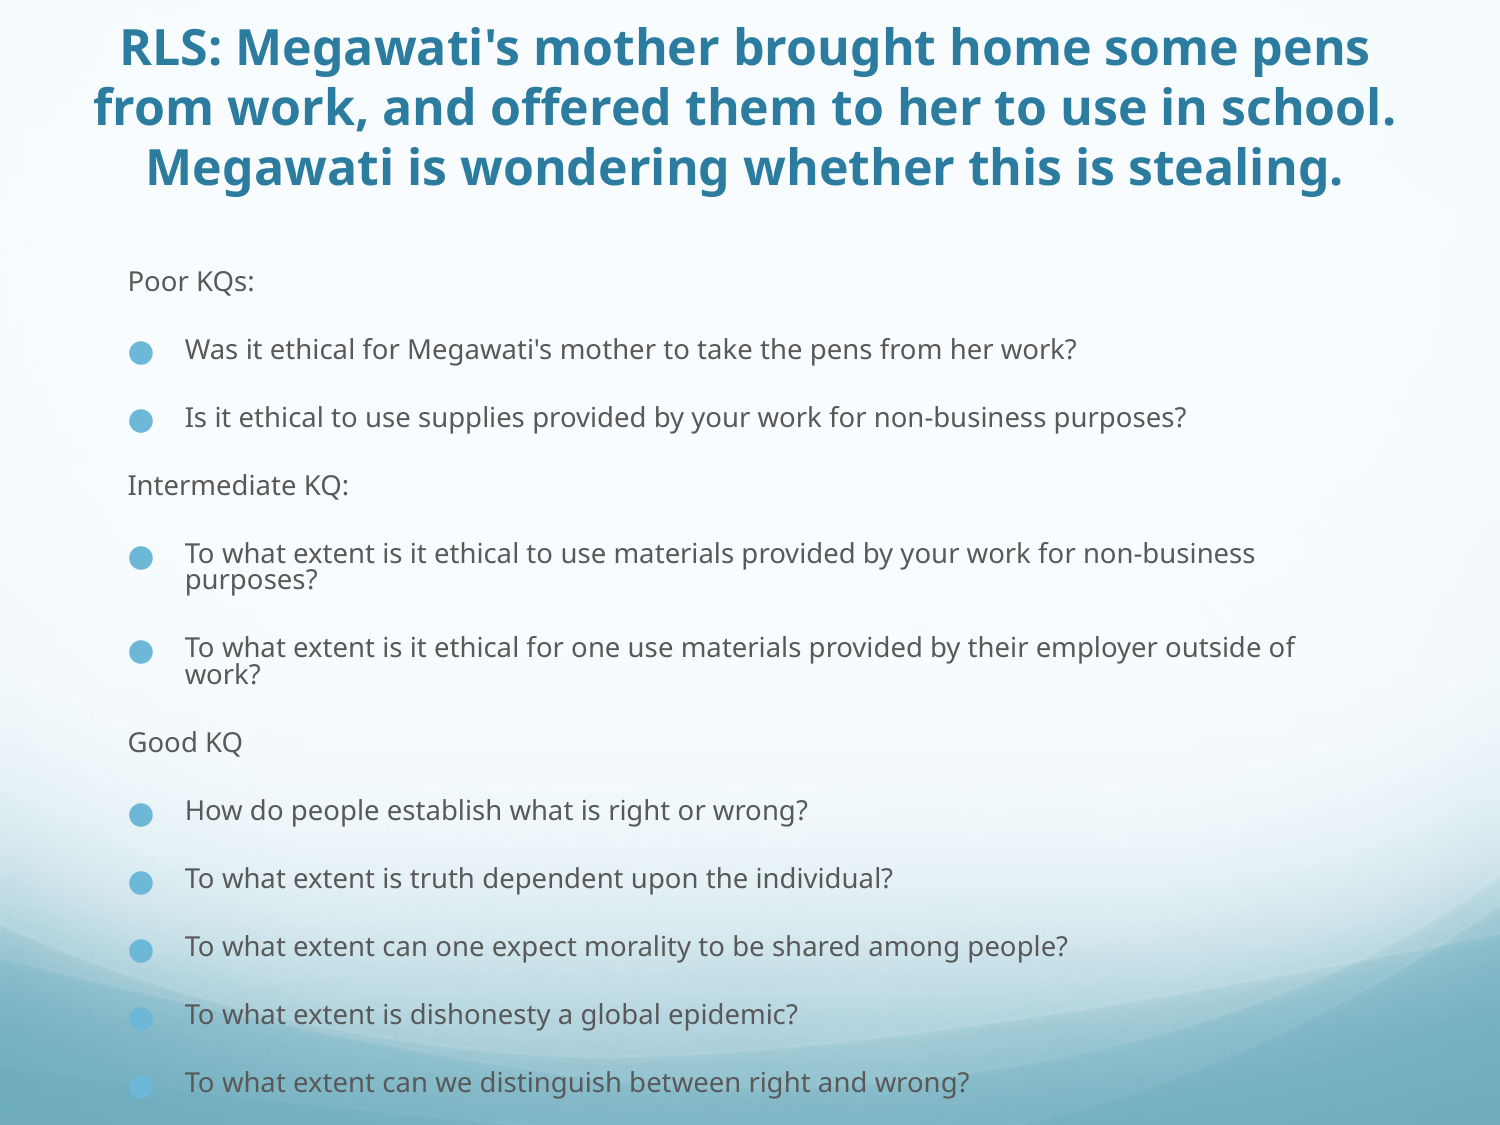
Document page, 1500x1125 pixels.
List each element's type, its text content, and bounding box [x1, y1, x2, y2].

picture [0, 0, 1500, 1125]
title RLS: Megawati's mother brought home some pens from work, and offered them to her to use in school. Megawati is wondering whether this is stealing. [74, 23, 1416, 247]
list Poor KQs: Was it ethical for Megawati's mother to take the pens from her work? Is it ethical to use supplies provided by your work for non-business purposes? Intermediate KQ: To what extent is it ethical to use materials provided by your work for non-business purposes? To what extent is it ethical for one use materials provided by their employer outside of work? Good KQ How do people establish what is right or wrong? To what extent is truth dependent upon the individual? To what extent can one expect morality to be shared among people? To what extent is dishonesty a global epidemic? To what extent can we distinguish between right and wrong? [112, 262, 1388, 1125]
